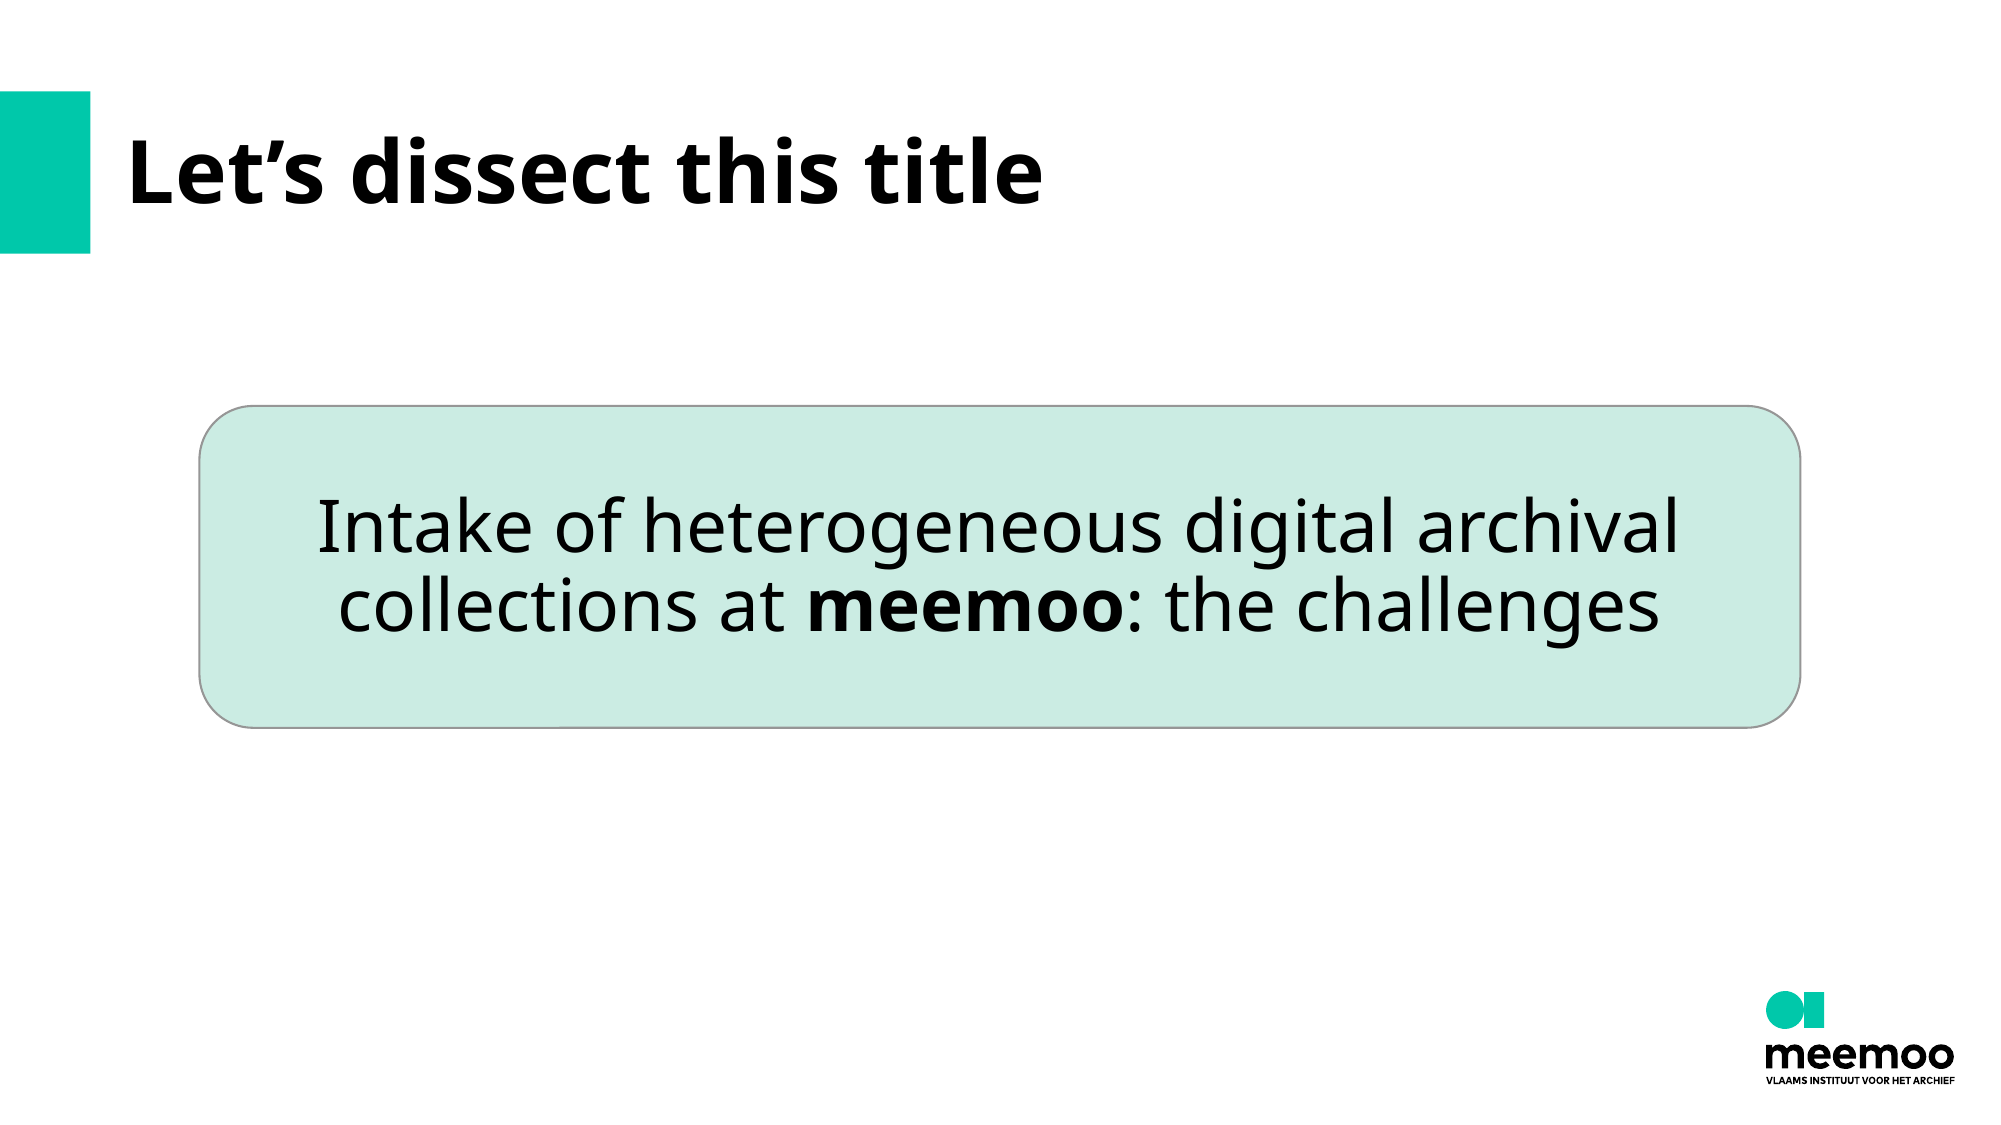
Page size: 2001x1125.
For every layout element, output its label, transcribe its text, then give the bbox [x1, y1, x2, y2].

title Let’s dissect this title [125, 77, 1955, 272]
text_box Intake of heterogeneous digital archival collections at meemoo: the challenges [198, 404, 1802, 729]
